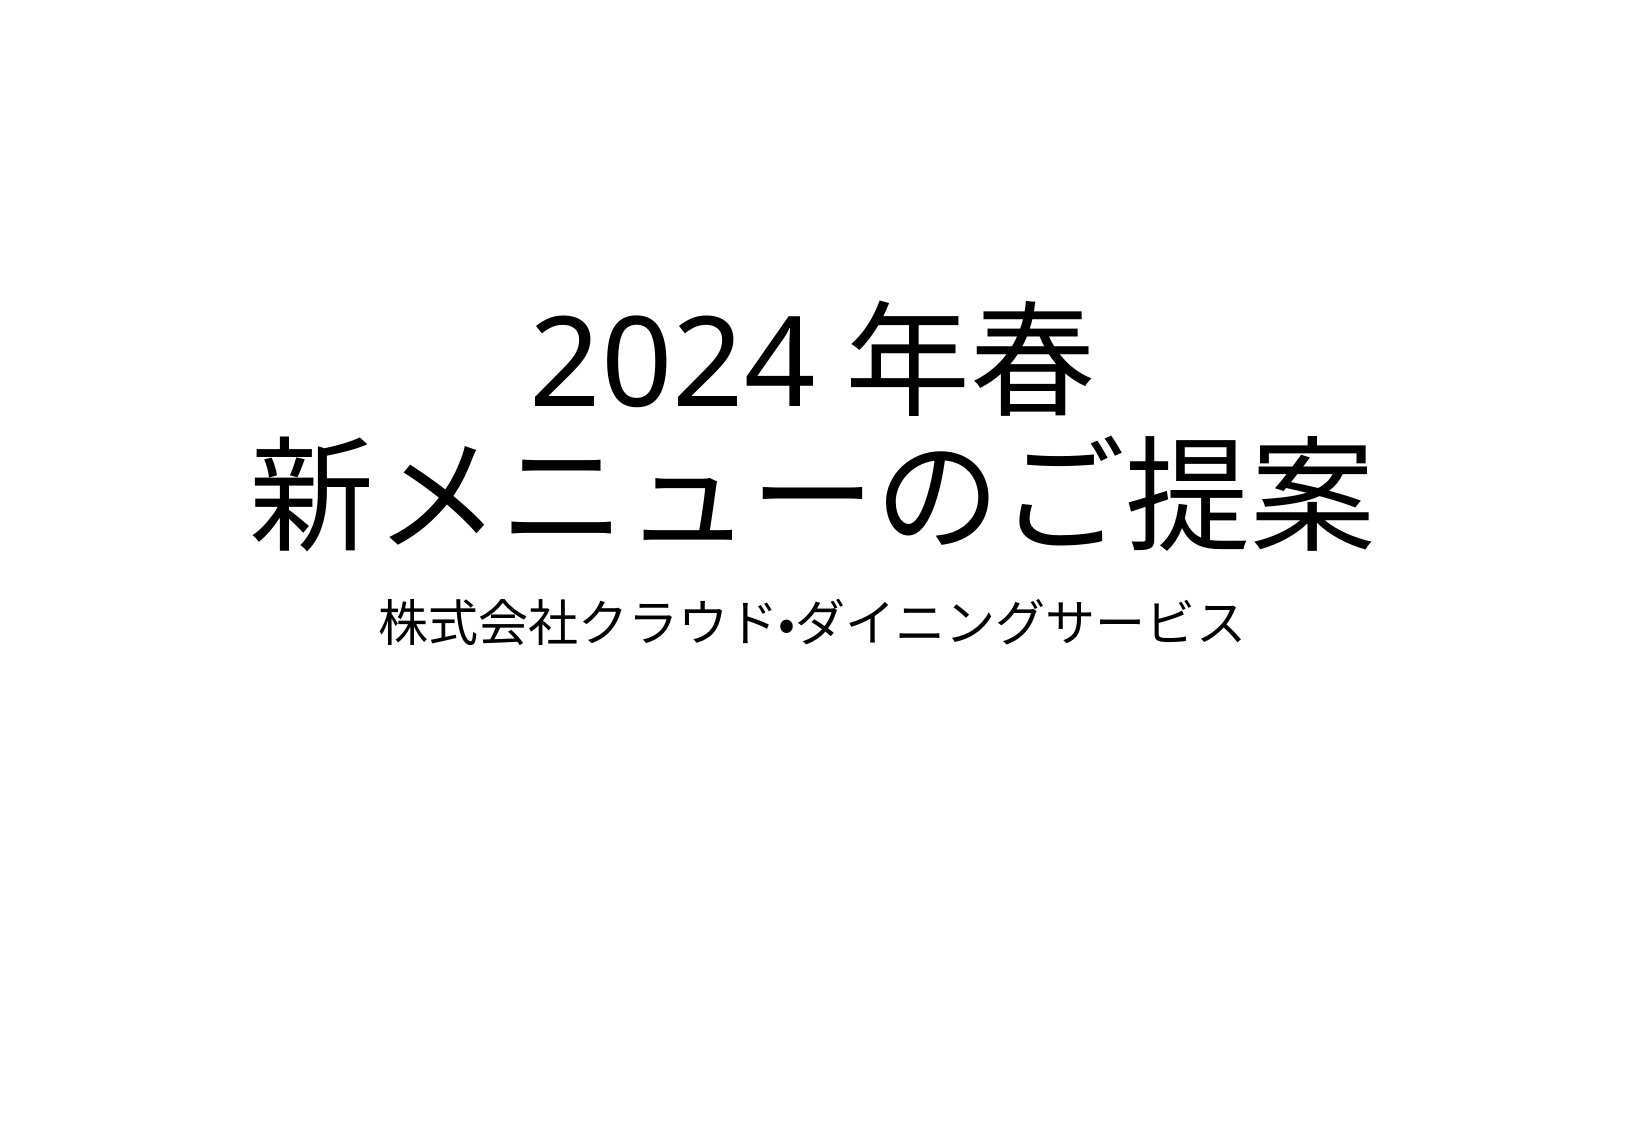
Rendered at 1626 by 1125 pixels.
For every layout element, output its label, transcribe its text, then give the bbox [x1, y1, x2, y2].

subtitle 株式会社クラウド・ダイニングサービス [203, 590, 1422, 863]
title 2024年春 新メニューのご提案 [121, 184, 1504, 576]
